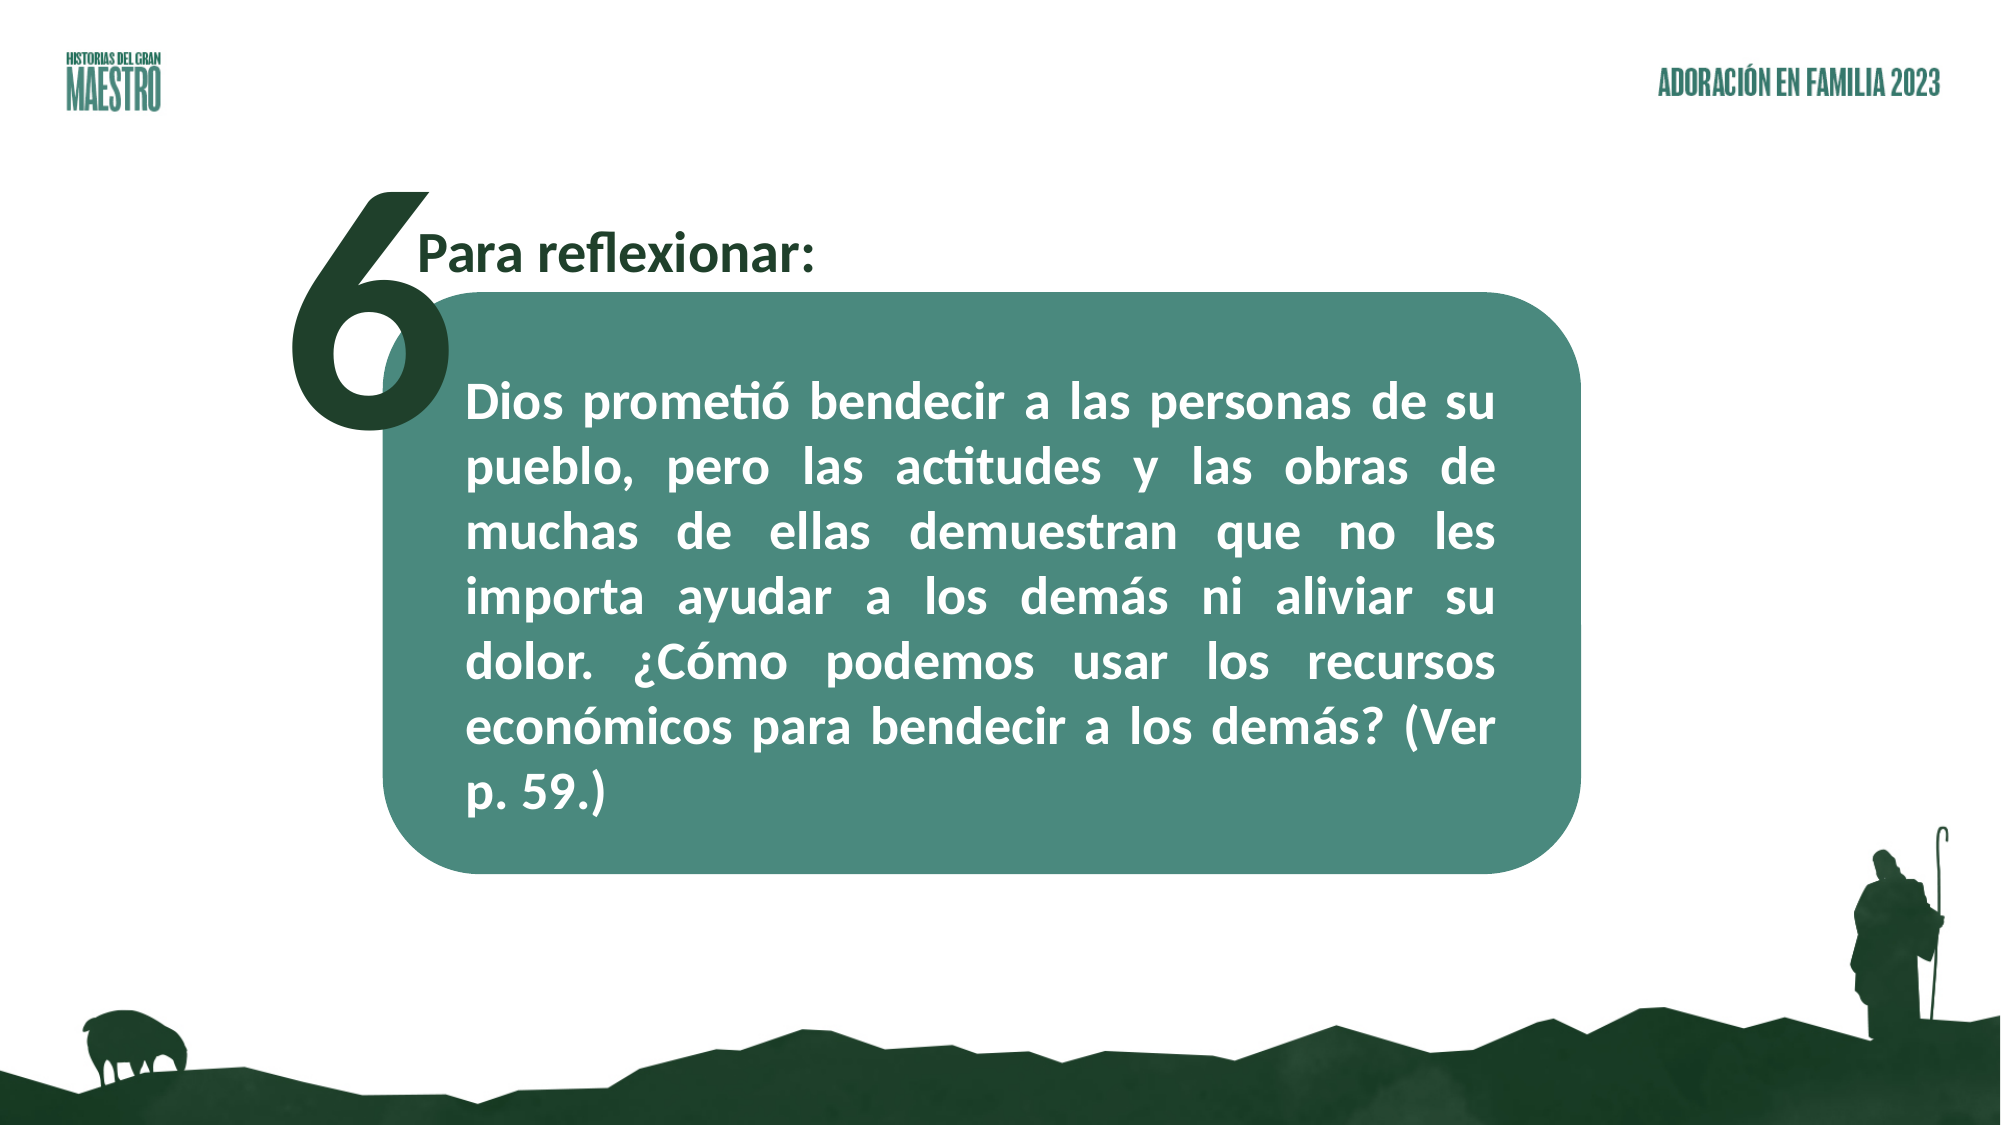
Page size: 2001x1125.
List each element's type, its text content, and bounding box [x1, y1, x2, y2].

text_box Dios prometió bendecir a las personas de su pueblo, pero las actitudes y las obras de muchas de ellas demuestran que no les importa ayudar a los demás ni aliviar su dolor. ¿Cómo podemos usar los recursos económicos para bendecir a los demás? (Ver p. 59.) [450, 357, 1513, 828]
text_box [381, 291, 1583, 876]
text_box Para reflexionar: [471, 206, 880, 291]
text_box 6 [266, 75, 471, 505]
picture [0, 0, 2001, 1125]
